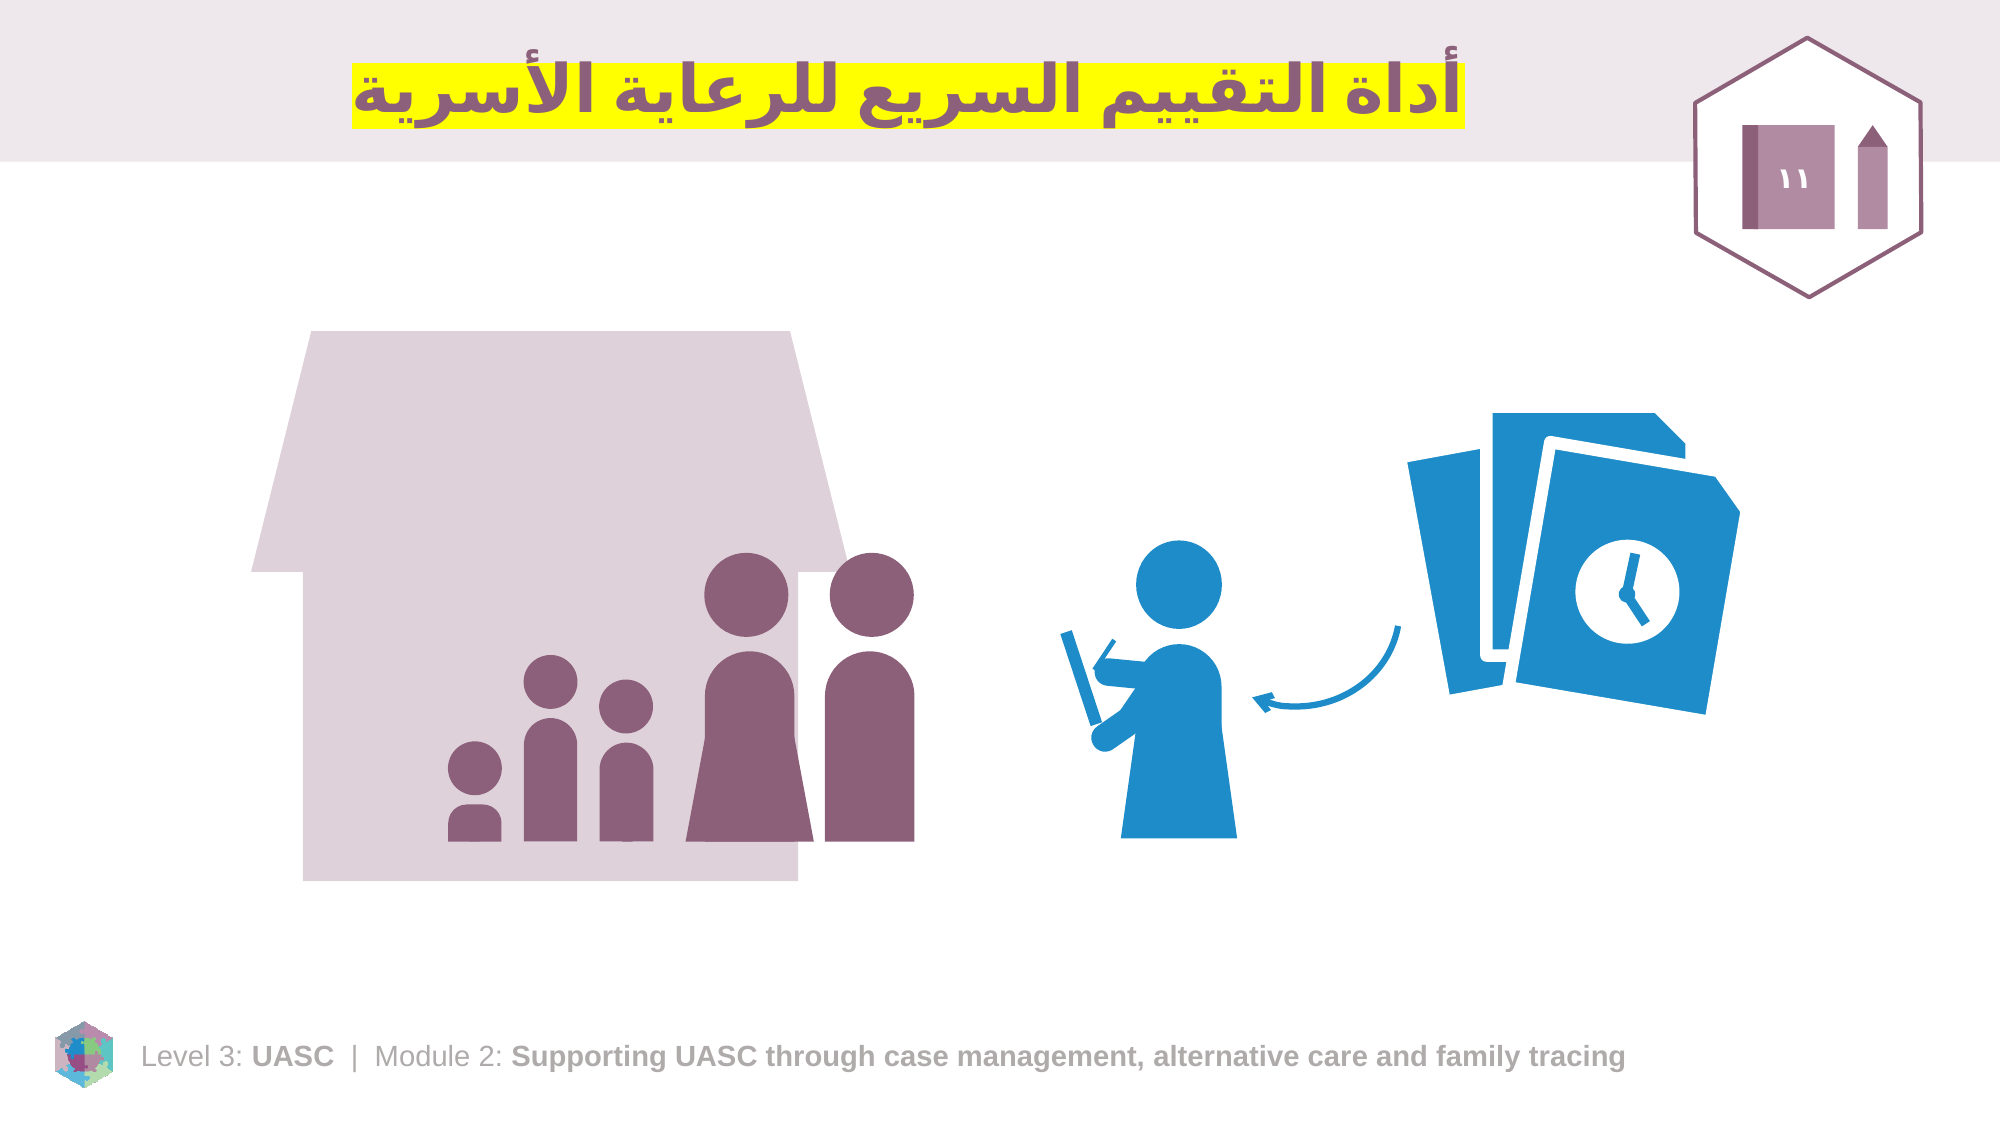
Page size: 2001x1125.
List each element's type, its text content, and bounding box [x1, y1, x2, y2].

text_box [685, 552, 915, 842]
title أداة التقييم السريع للرعاية الأسرية [45, 19, 1771, 163]
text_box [447, 741, 503, 842]
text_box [1420, 406, 1734, 707]
text_box [1252, 610, 1399, 709]
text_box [1575, 539, 1680, 644]
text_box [1075, 540, 1238, 839]
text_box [523, 654, 578, 842]
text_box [250, 331, 851, 882]
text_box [1677, 55, 1939, 281]
picture [55, 1021, 113, 1088]
